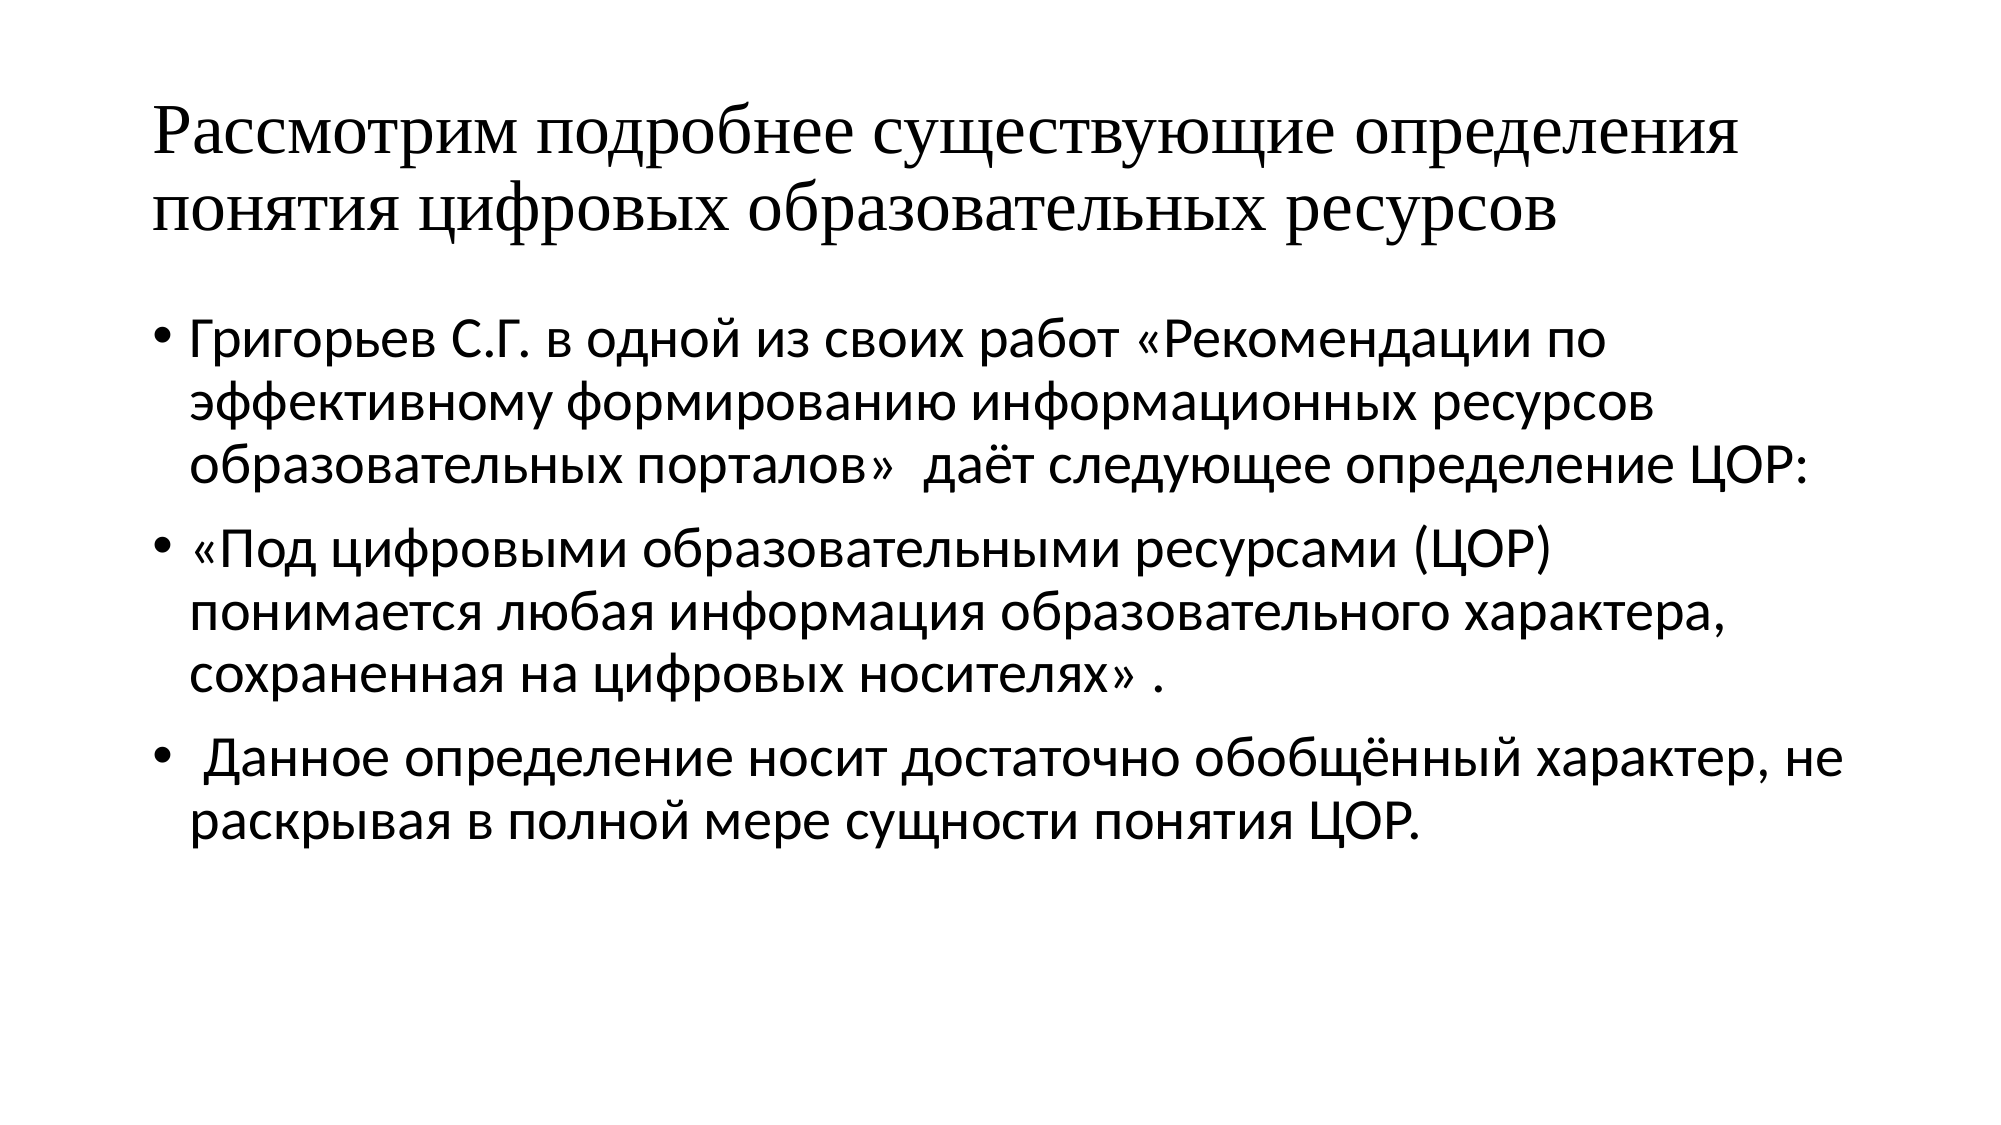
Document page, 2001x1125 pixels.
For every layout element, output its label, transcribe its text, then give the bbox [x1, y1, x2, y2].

list Григорьев С.Г. в одной из своих работ «Рекомендации по эффективному формированию информационных ресурсов образовательных порталов» даёт следующее определение ЦОР: «Под цифровыми образовательными ресурсами (ЦОР) понимается любая информация образовательного характера, сохраненная на цифровых носителях» . Данное определение носит достаточно обобщённый характер, не раскрывая в полной мере сущности понятия ЦОР. [137, 299, 1863, 1014]
title Рассмотрим подробнее существующие определения понятия цифровых образовательных ресурсов [137, 59, 1863, 278]
